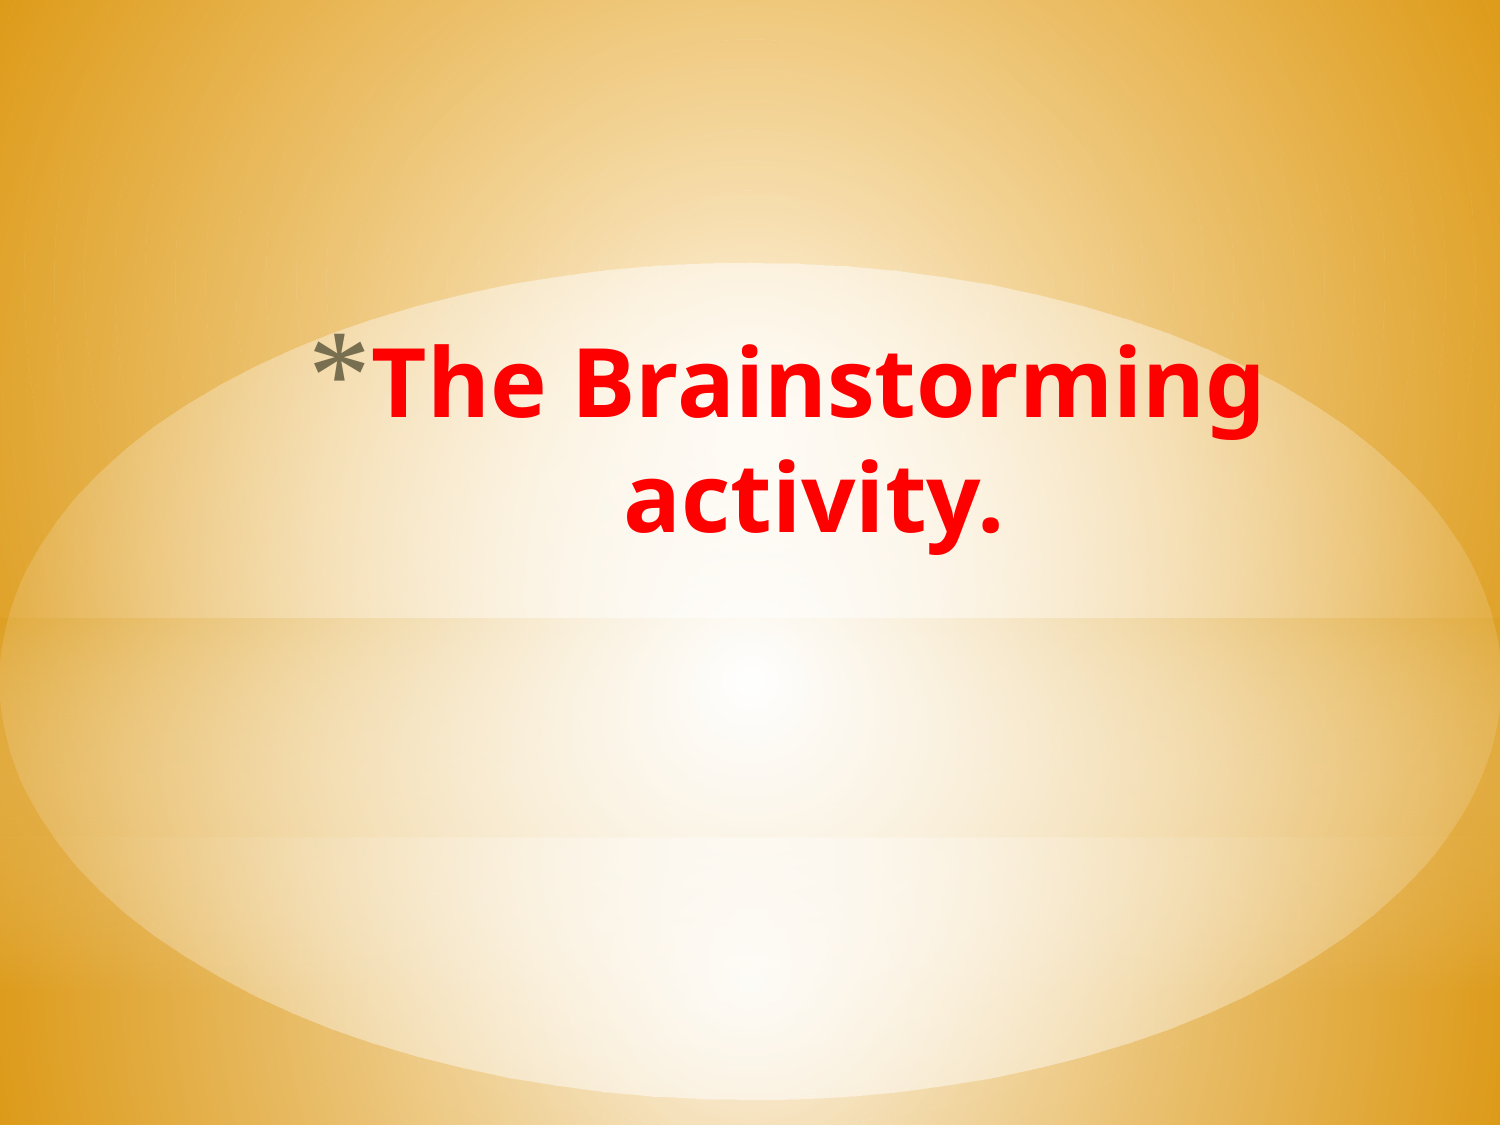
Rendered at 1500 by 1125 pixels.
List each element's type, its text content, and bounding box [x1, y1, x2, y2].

title The Brainstorming activity. [253, 314, 1323, 634]
